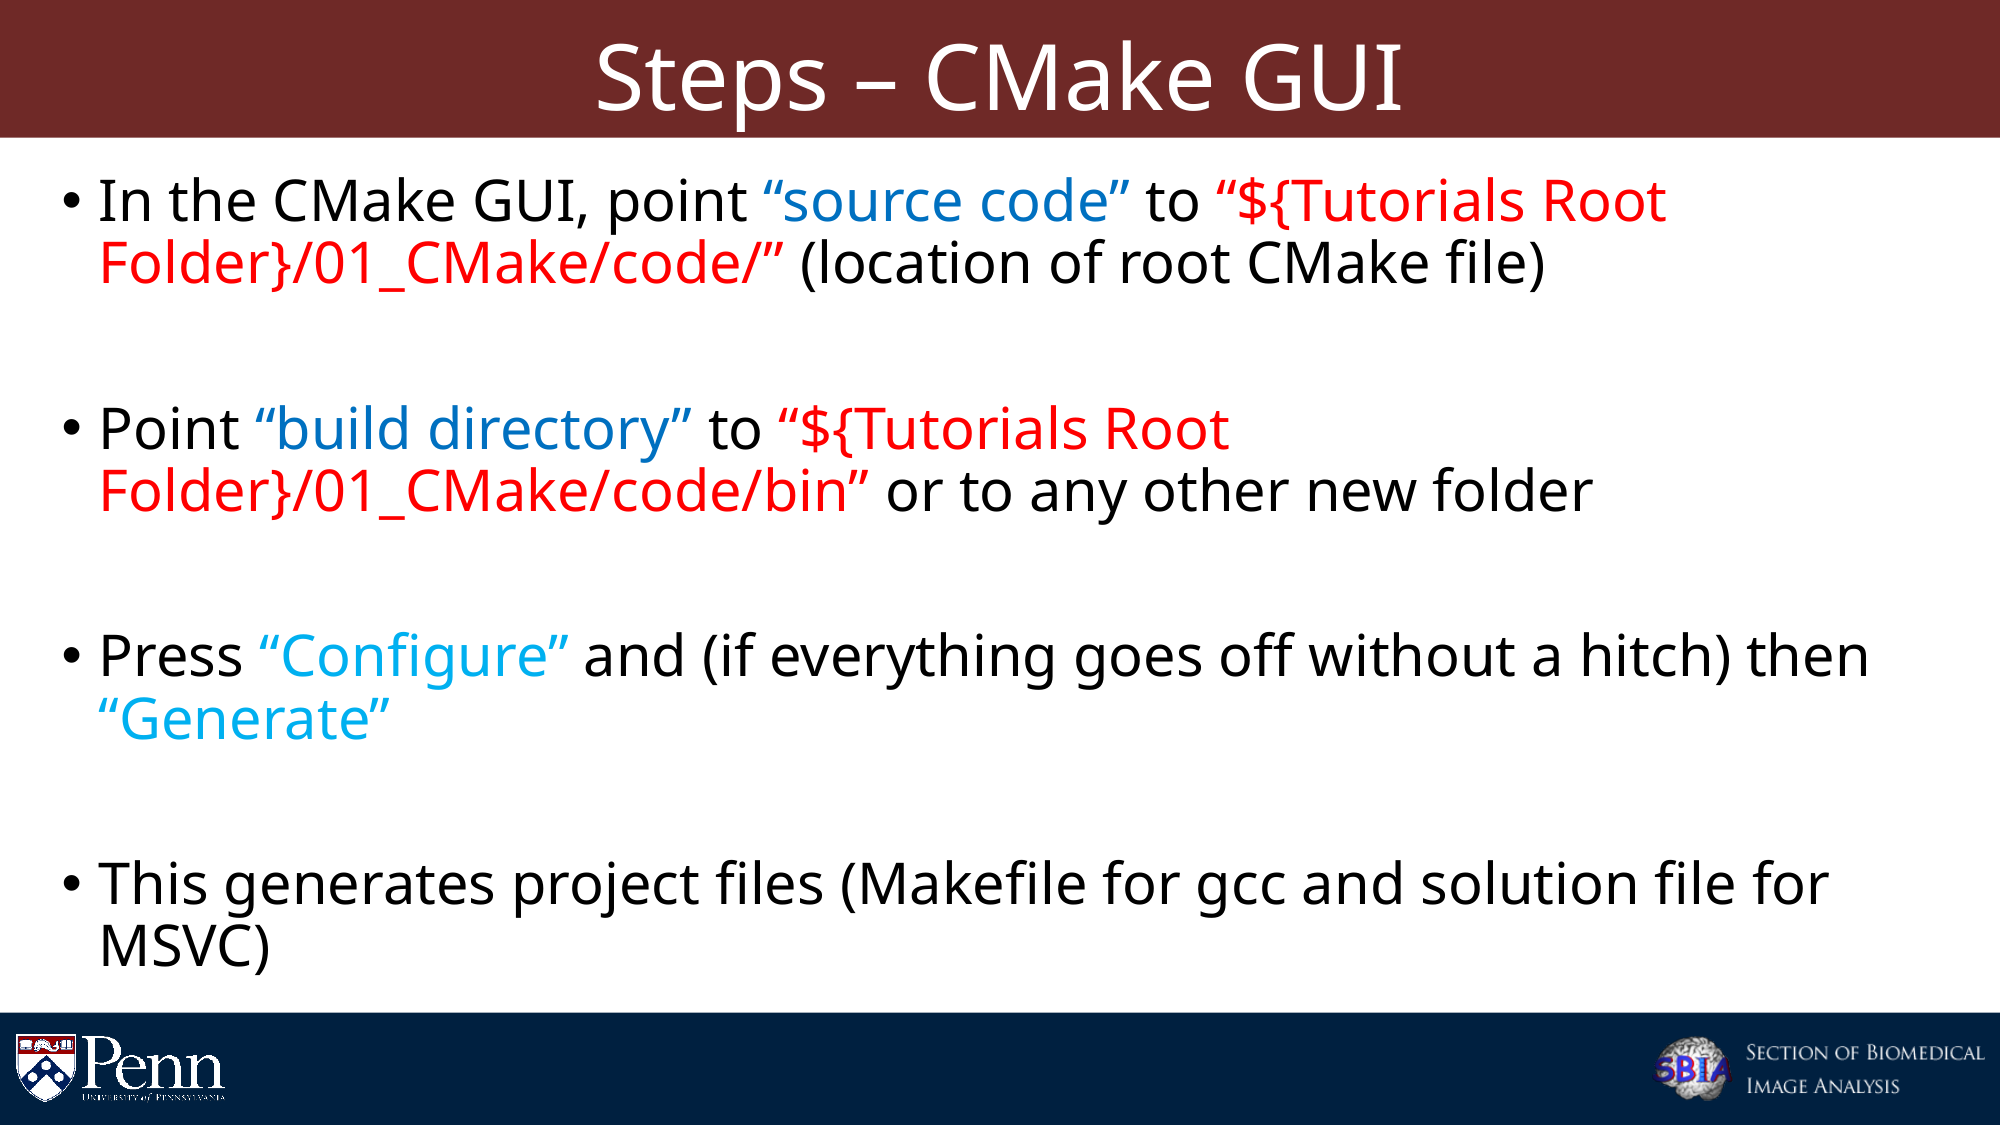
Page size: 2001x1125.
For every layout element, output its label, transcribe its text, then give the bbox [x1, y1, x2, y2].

picture [1652, 1035, 1985, 1102]
picture [16, 1034, 225, 1103]
list In the CMake GUI, point “source code” to “${Tutorials Root Folder}/01_CMake/code/” (location of root CMake file) Point “build directory” to “${Tutorials Root Folder}/01_CMake/code/bin” or to any other new folder Press “Configure” and (if everything goes off without a hitch) then “Generate” This generates project files (Makefile for gcc and solution file for MSVC) [46, 164, 1954, 988]
title Steps – CMake GUI [46, 0, 1954, 138]
